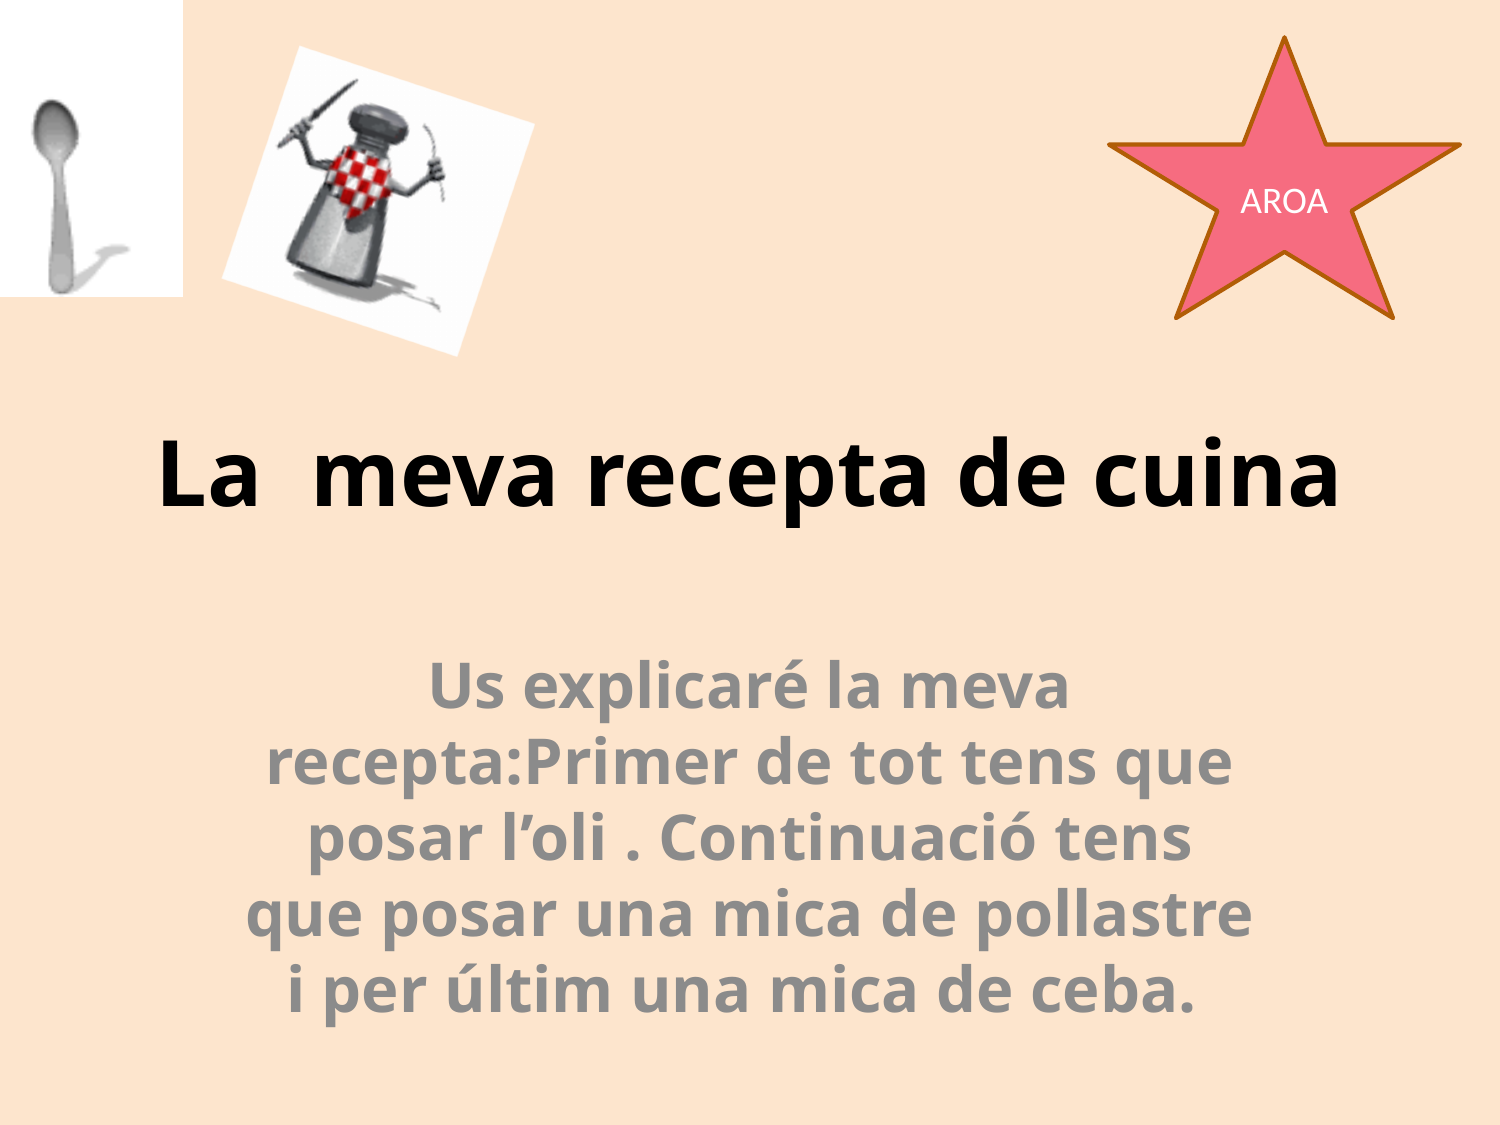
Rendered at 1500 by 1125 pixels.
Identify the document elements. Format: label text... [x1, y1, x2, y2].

picture [0, 0, 184, 297]
title La meva recepta de cuina [112, 349, 1388, 591]
subtitle Us explicaré la meva recepta:Primer de tot tens que posar l’oli . Continuació tens que posar una mica de pollastre i per últim una mica de ceba. [225, 637, 1275, 1059]
picture [223, 47, 534, 356]
text_box AROA [1106, 35, 1463, 320]
